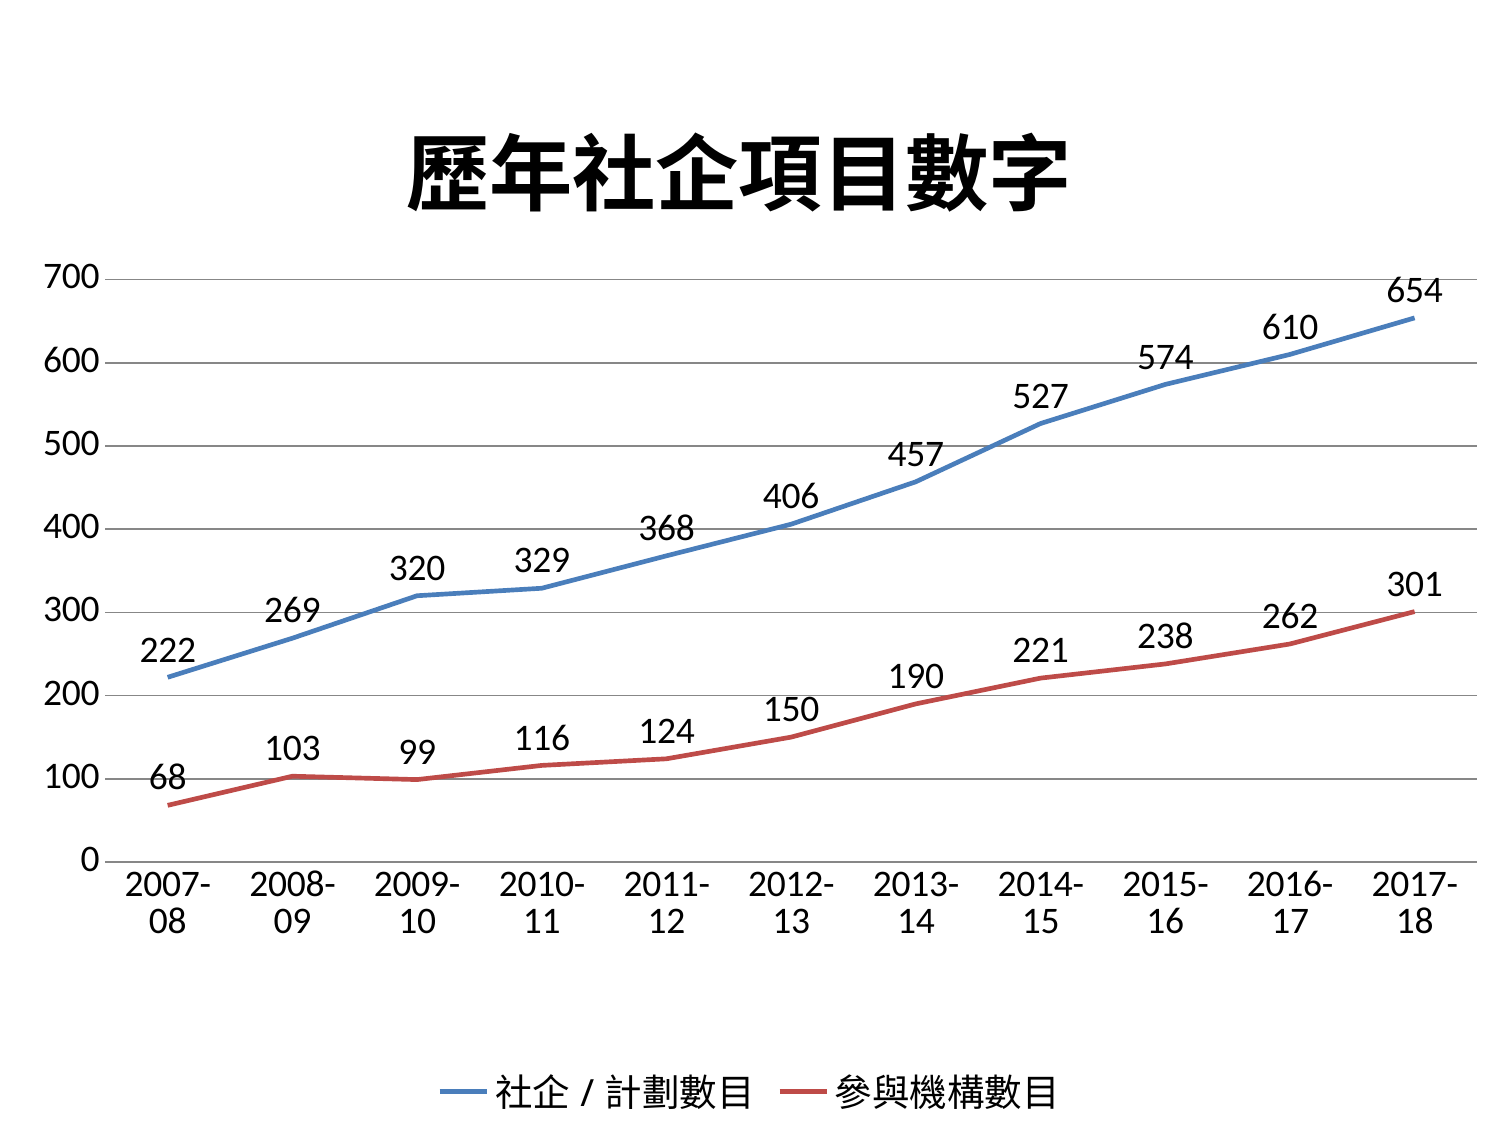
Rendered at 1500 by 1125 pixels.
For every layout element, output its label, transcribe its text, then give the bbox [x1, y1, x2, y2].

chart [0, 231, 1500, 1125]
title 歷年社企項目數字 [383, 101, 1095, 231]
